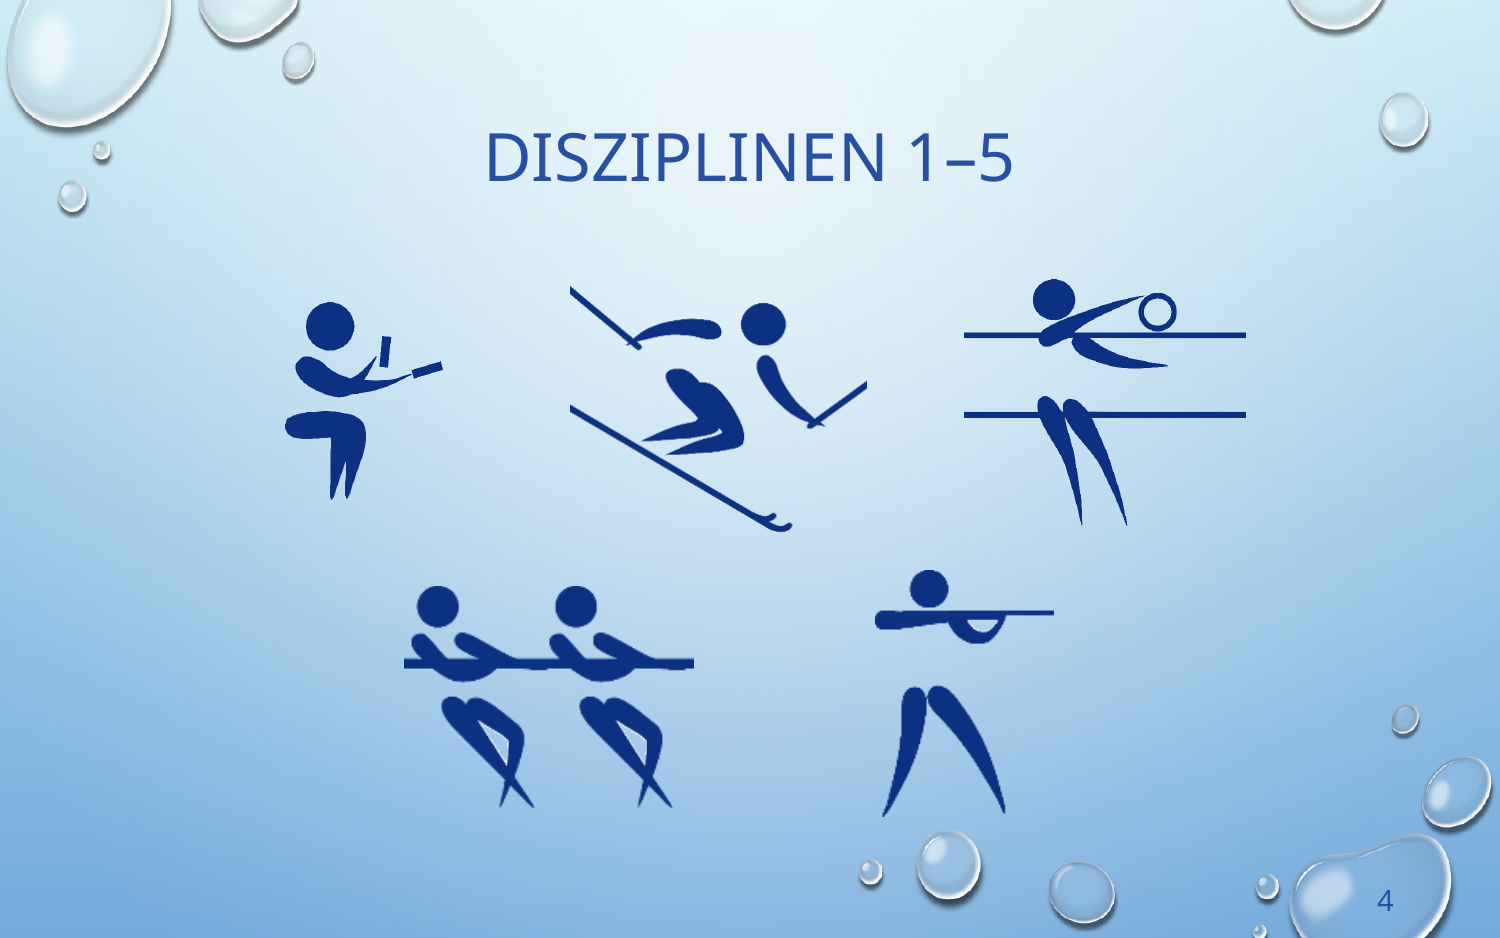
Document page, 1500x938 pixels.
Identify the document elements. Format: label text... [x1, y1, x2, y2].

picture [0, 0, 1500, 938]
slide_number 4 [1325, 867, 1409, 938]
title Disziplinen 1–5 [112, 70, 1388, 249]
